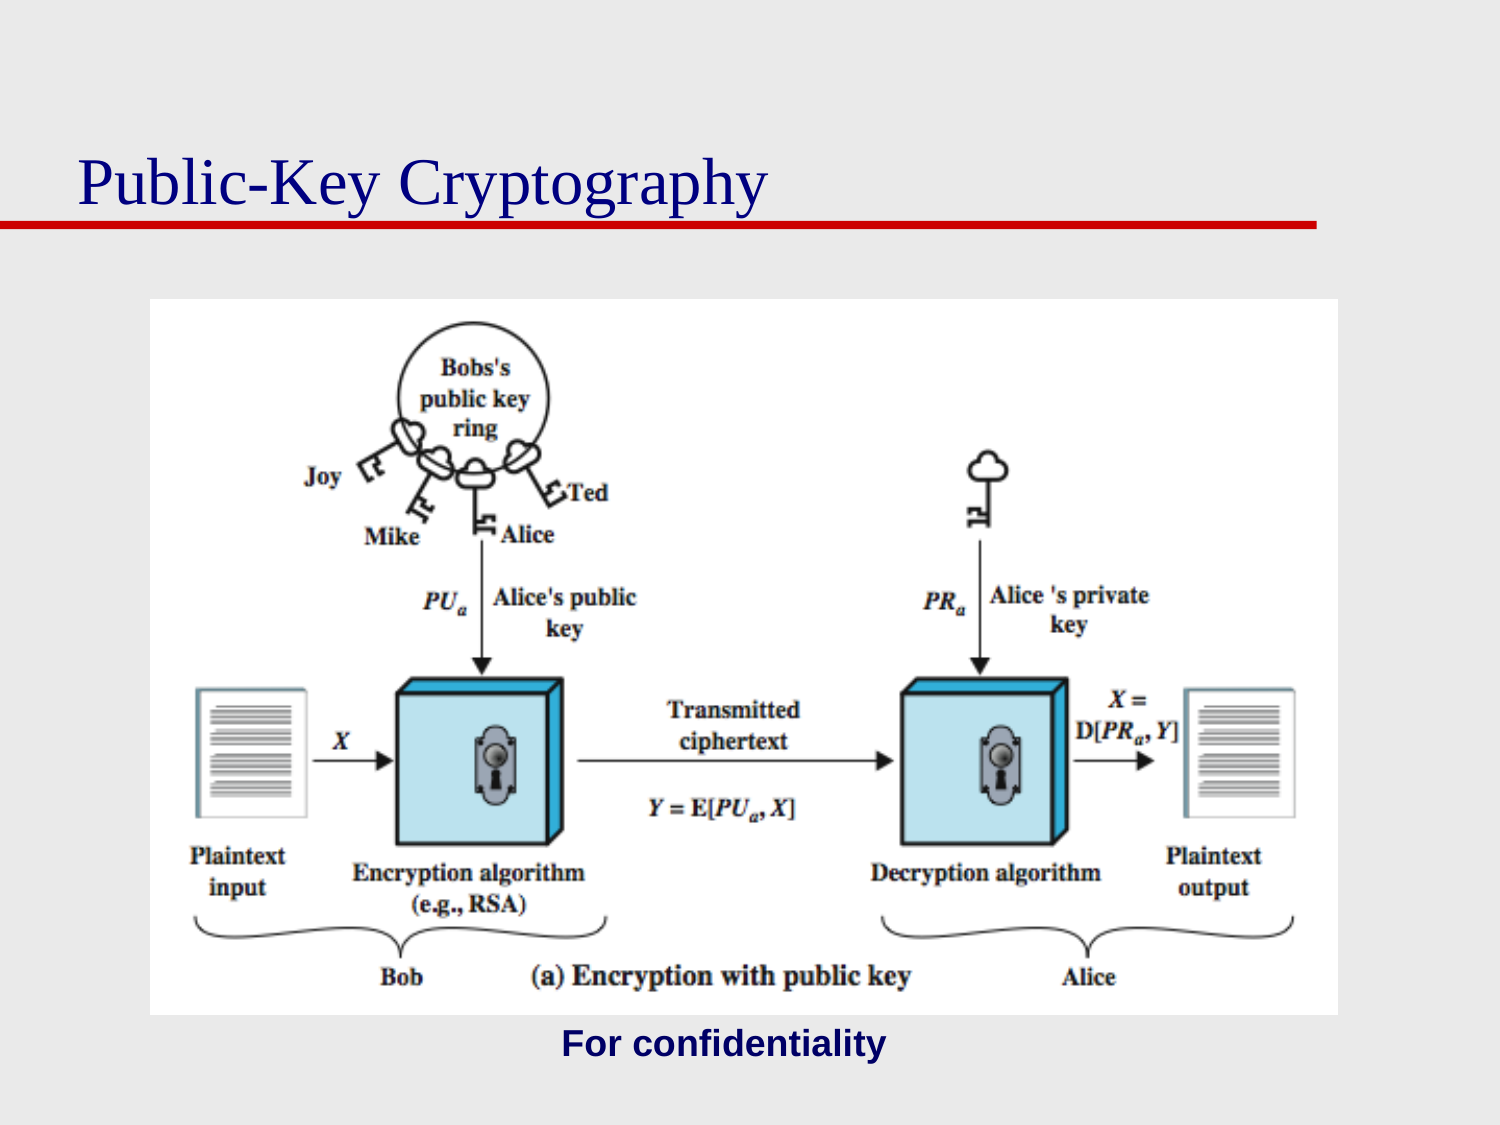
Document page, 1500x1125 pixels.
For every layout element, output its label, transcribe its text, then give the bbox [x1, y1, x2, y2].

text_box For confidentiality [546, 1024, 913, 1072]
title Public-Key Cryptography [62, 43, 1338, 226]
picture [149, 299, 1338, 1015]
